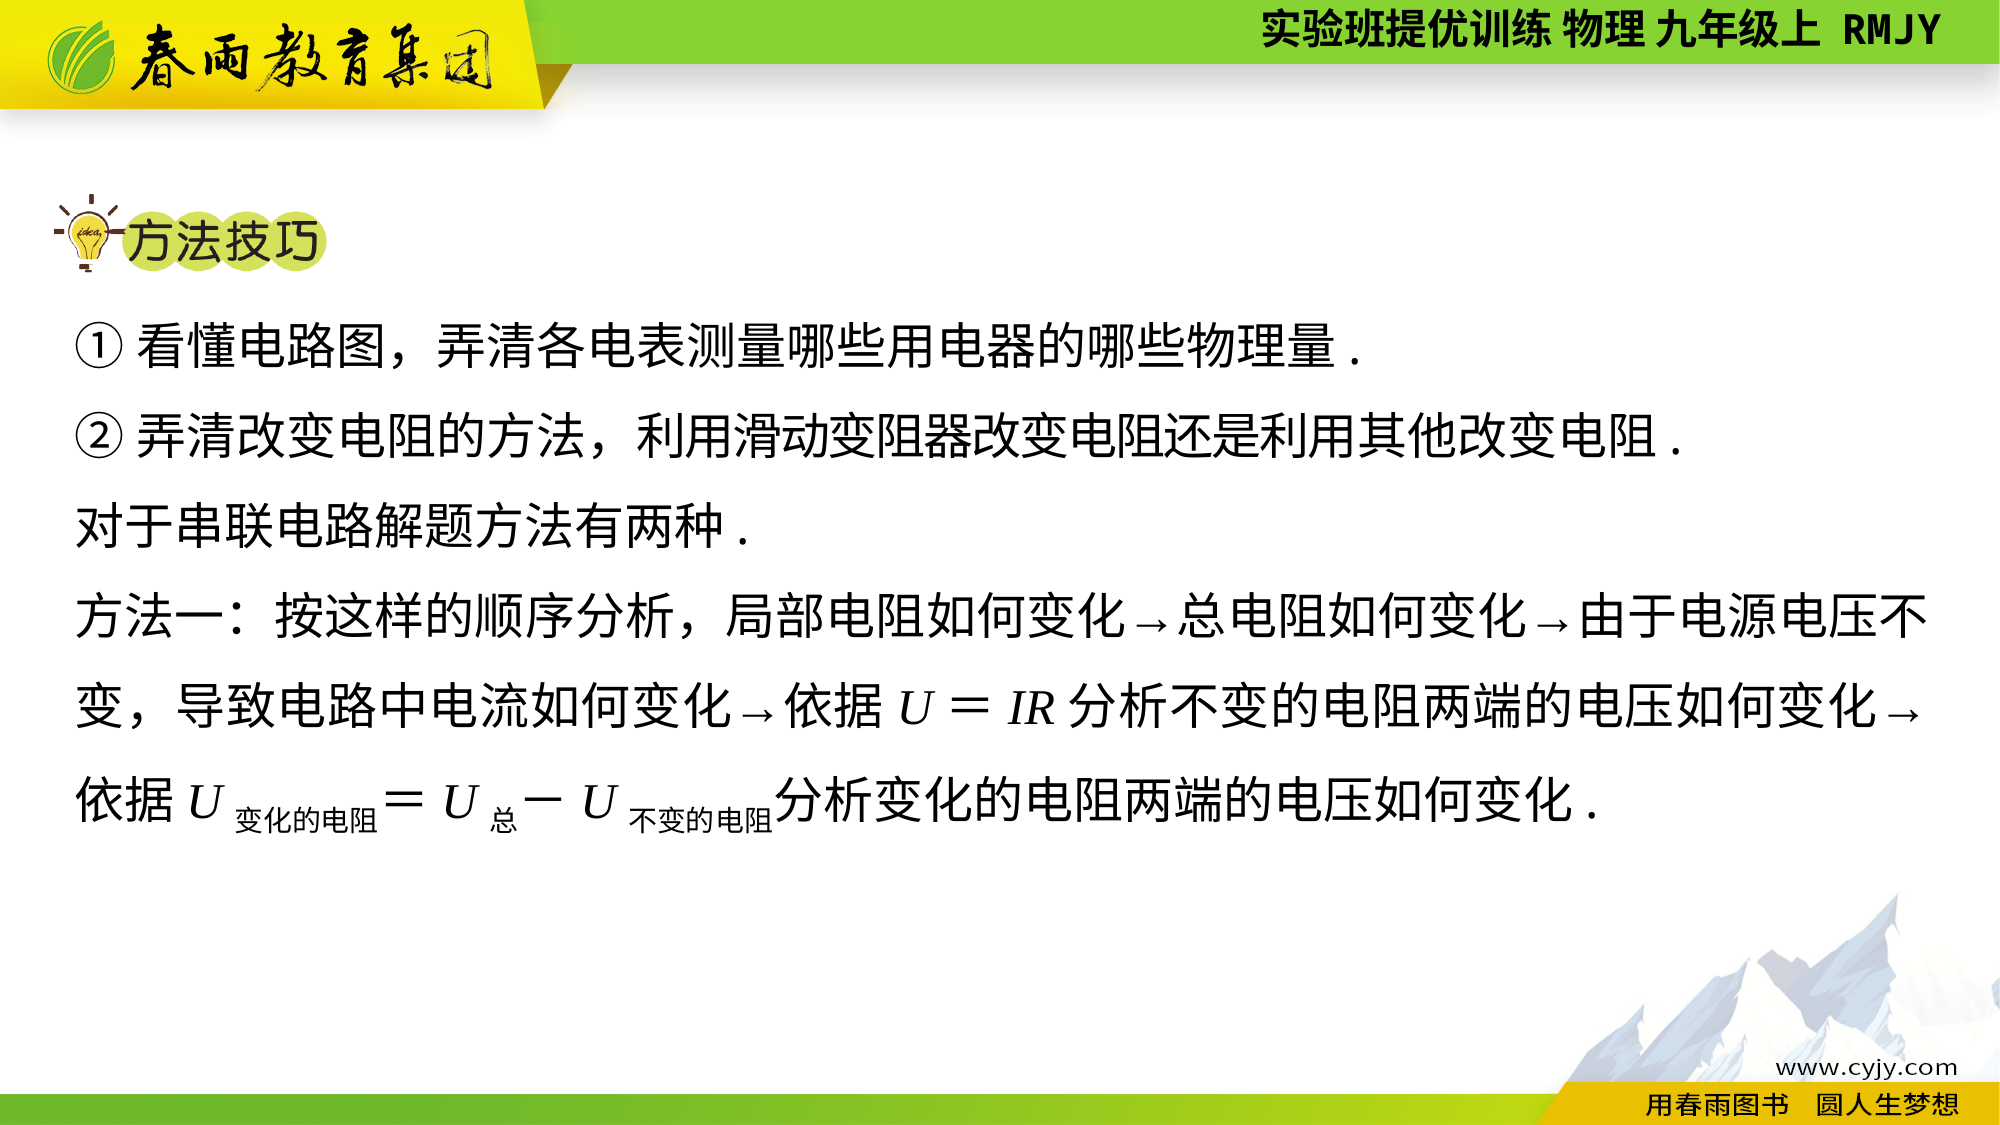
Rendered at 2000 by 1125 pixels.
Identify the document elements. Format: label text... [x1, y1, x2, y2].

picture [0, 0, 2000, 1125]
list ①看懂电路图，弄清各电表测量哪些用电器的哪些物理量. ②弄清改变电阻的方法，利用滑动变阻器改变电阻还是利用其他改变电阻. 对于串联电路解题方法有两种. 方法一：按这样的顺序分析，局部电阻如何变化→总电阻如何变化→由于电源电压不变，导致电路中电流如何变化→依据U＝IR分析不变的电阻两端的电压如何变化→依据U变化的电阻＝U总－U不变的电阻分析变化的电阻两端的电压如何变化. [59, 277, 1944, 838]
